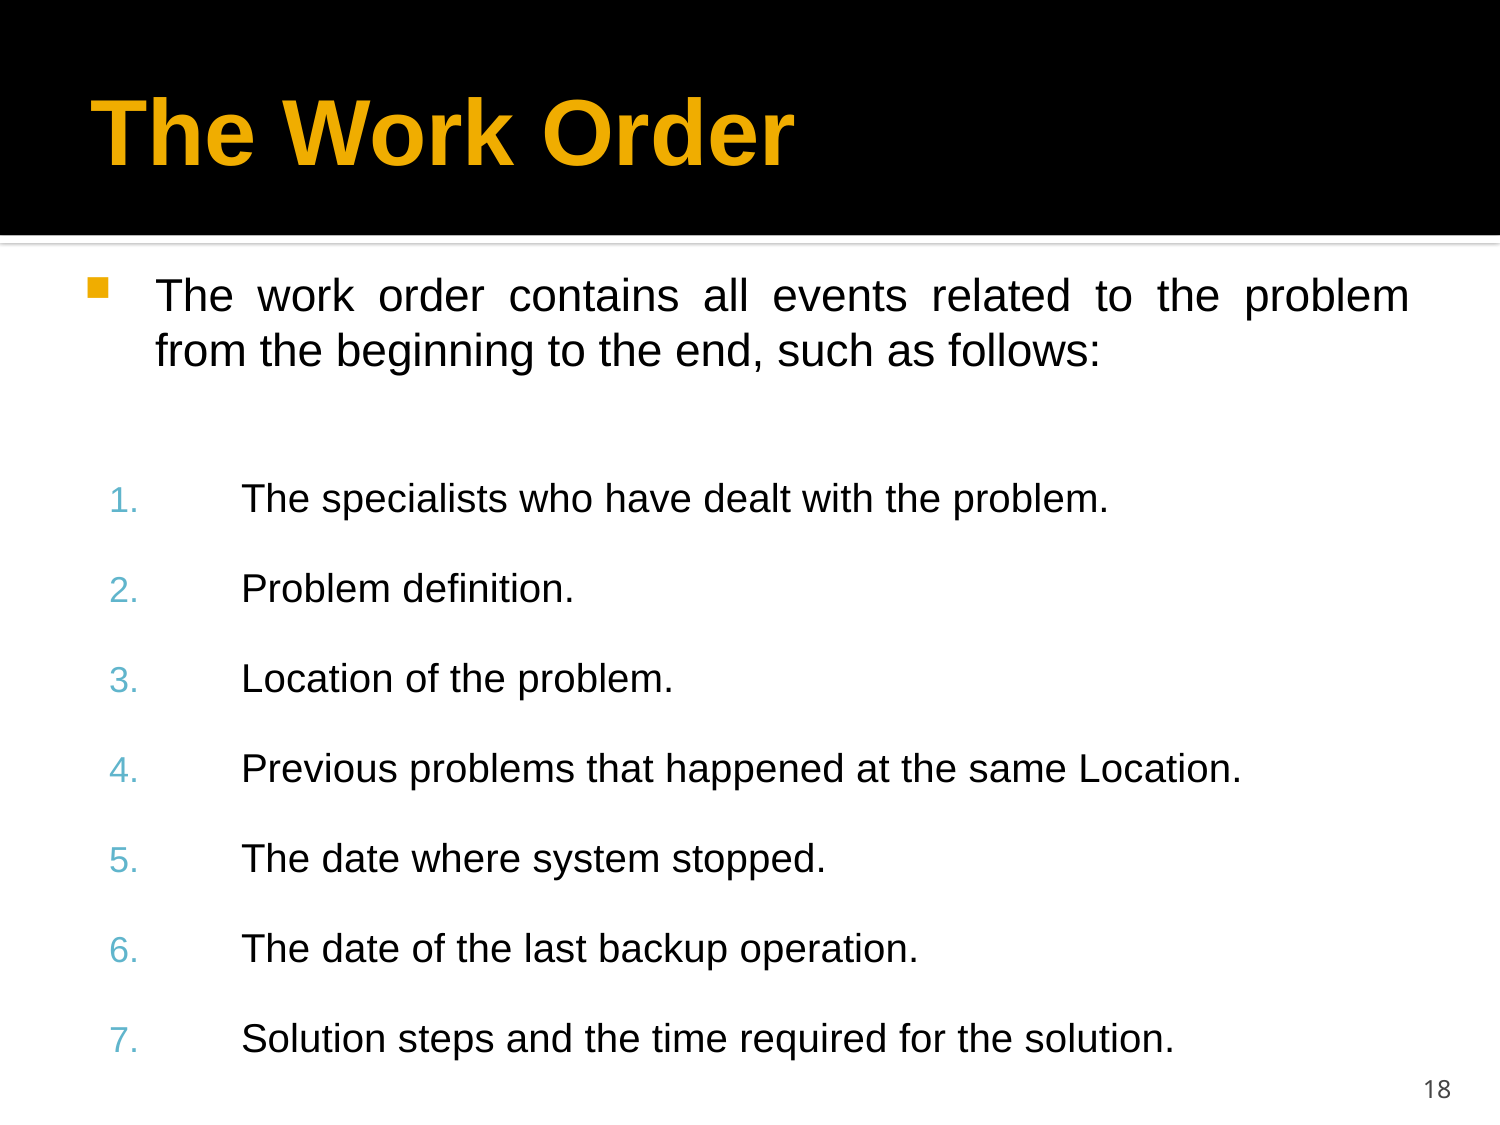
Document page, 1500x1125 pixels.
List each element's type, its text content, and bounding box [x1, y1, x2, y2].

list The work order contains all events related to the problem from the beginning to the end, such as follows: The specialists who have dealt with the problem. Problem definition. Location of the problem. Previous problems that happened at the same Location. The date where system stopped. The date of the last backup operation. Solution steps and the time required for the solution. [75, 249, 1425, 1075]
slide_number 18 [1345, 1062, 1467, 1108]
title The Work Order [75, 25, 1425, 231]
